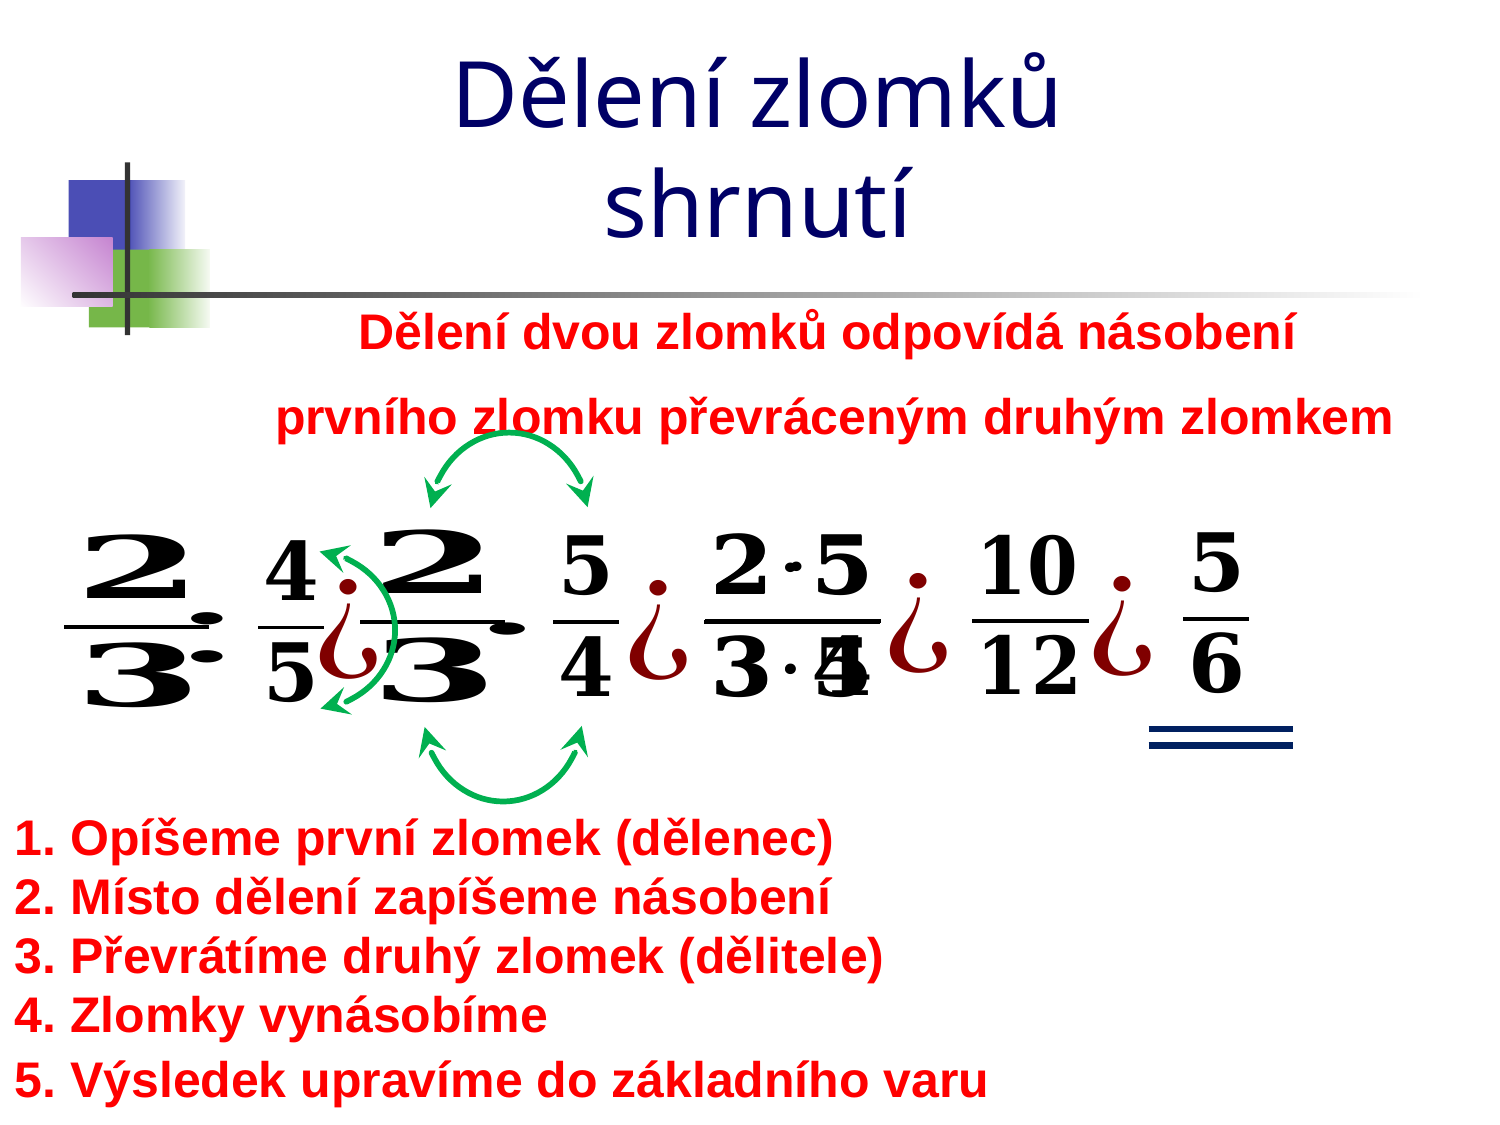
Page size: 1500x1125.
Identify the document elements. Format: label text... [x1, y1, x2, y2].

text_box 5. Výsledek upravíme do základního varu [0, 1039, 1500, 1116]
text_box 2. Místo dělení zapíšeme násobení [0, 856, 1500, 915]
text_box Dělení zlomků shrnutí [411, 27, 1104, 254]
text_box [309, 545, 396, 714]
text_box 1. Opíšeme první zlomek (dělenec) [0, 797, 1500, 856]
text_box [424, 432, 593, 519]
text_box 4. Zlomky vynásobíme [0, 974, 1500, 1039]
text_box 3. Převrátíme druhý zlomek (dělitele) [0, 915, 1500, 974]
text_box [419, 715, 588, 802]
text_box Dělení dvou zlomků odpovídá násobení prvního zlomku převráceným druhým zlomkem [253, 278, 1417, 451]
